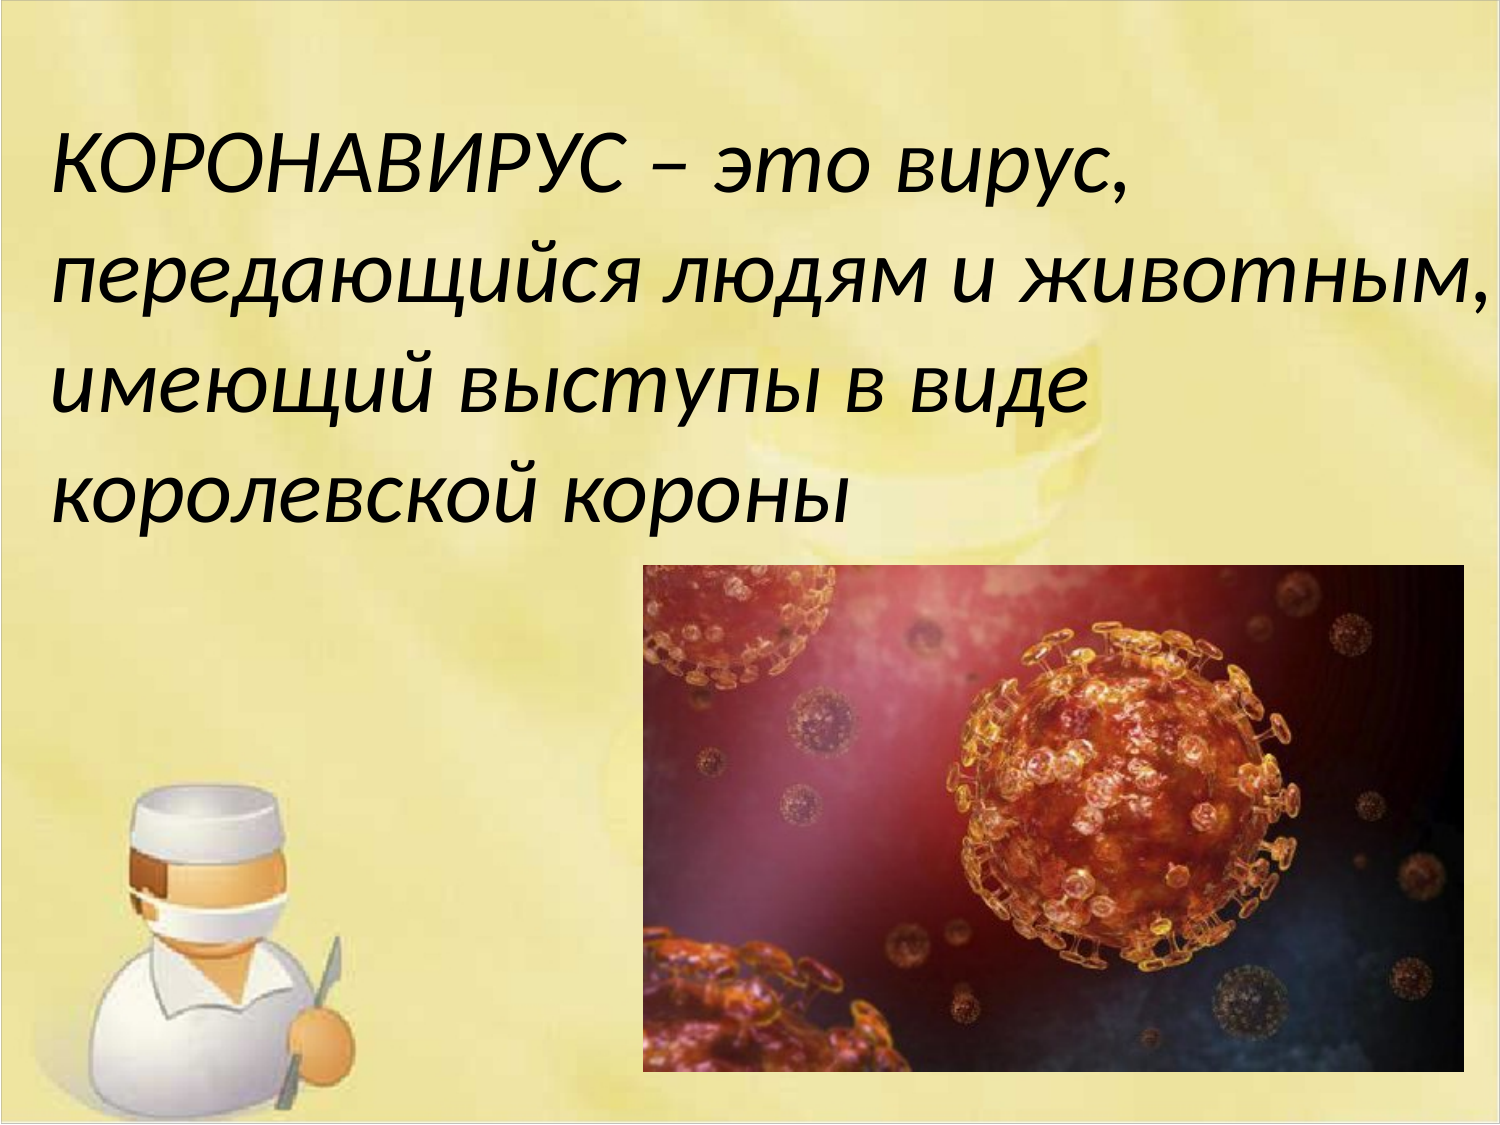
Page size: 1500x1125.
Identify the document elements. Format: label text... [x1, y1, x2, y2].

picture [0, 0, 1500, 1125]
text_box КОРОНАВИРУС – это вирус, передающийся людям и животным, имеющий выступы в виде королевской короны [35, 93, 1500, 563]
